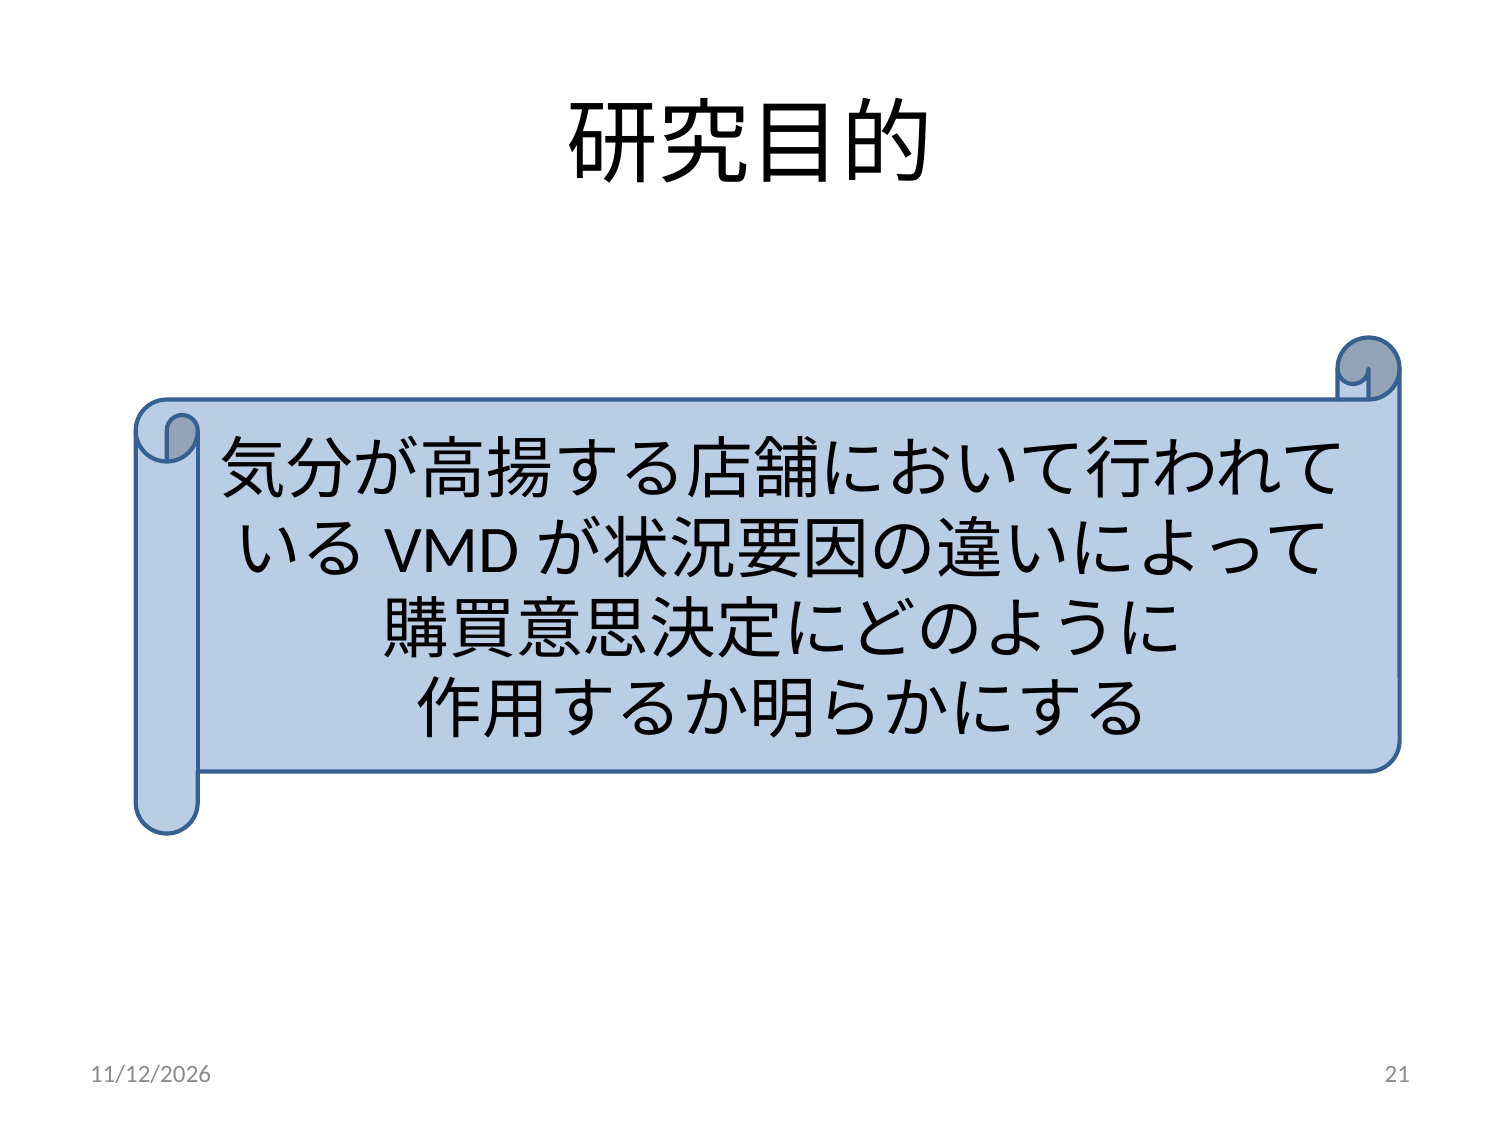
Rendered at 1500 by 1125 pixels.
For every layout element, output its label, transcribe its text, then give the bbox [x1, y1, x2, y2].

slide_number 21 [1074, 1042, 1425, 1103]
text_box 気分が高揚する店舗において行われているVMDが状況要因の違いによって 購買意思決定にどのように 作用するか明らかにする [133, 335, 1402, 836]
title 研究目的 [75, 45, 1425, 233]
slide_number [75, 1042, 425, 1103]
